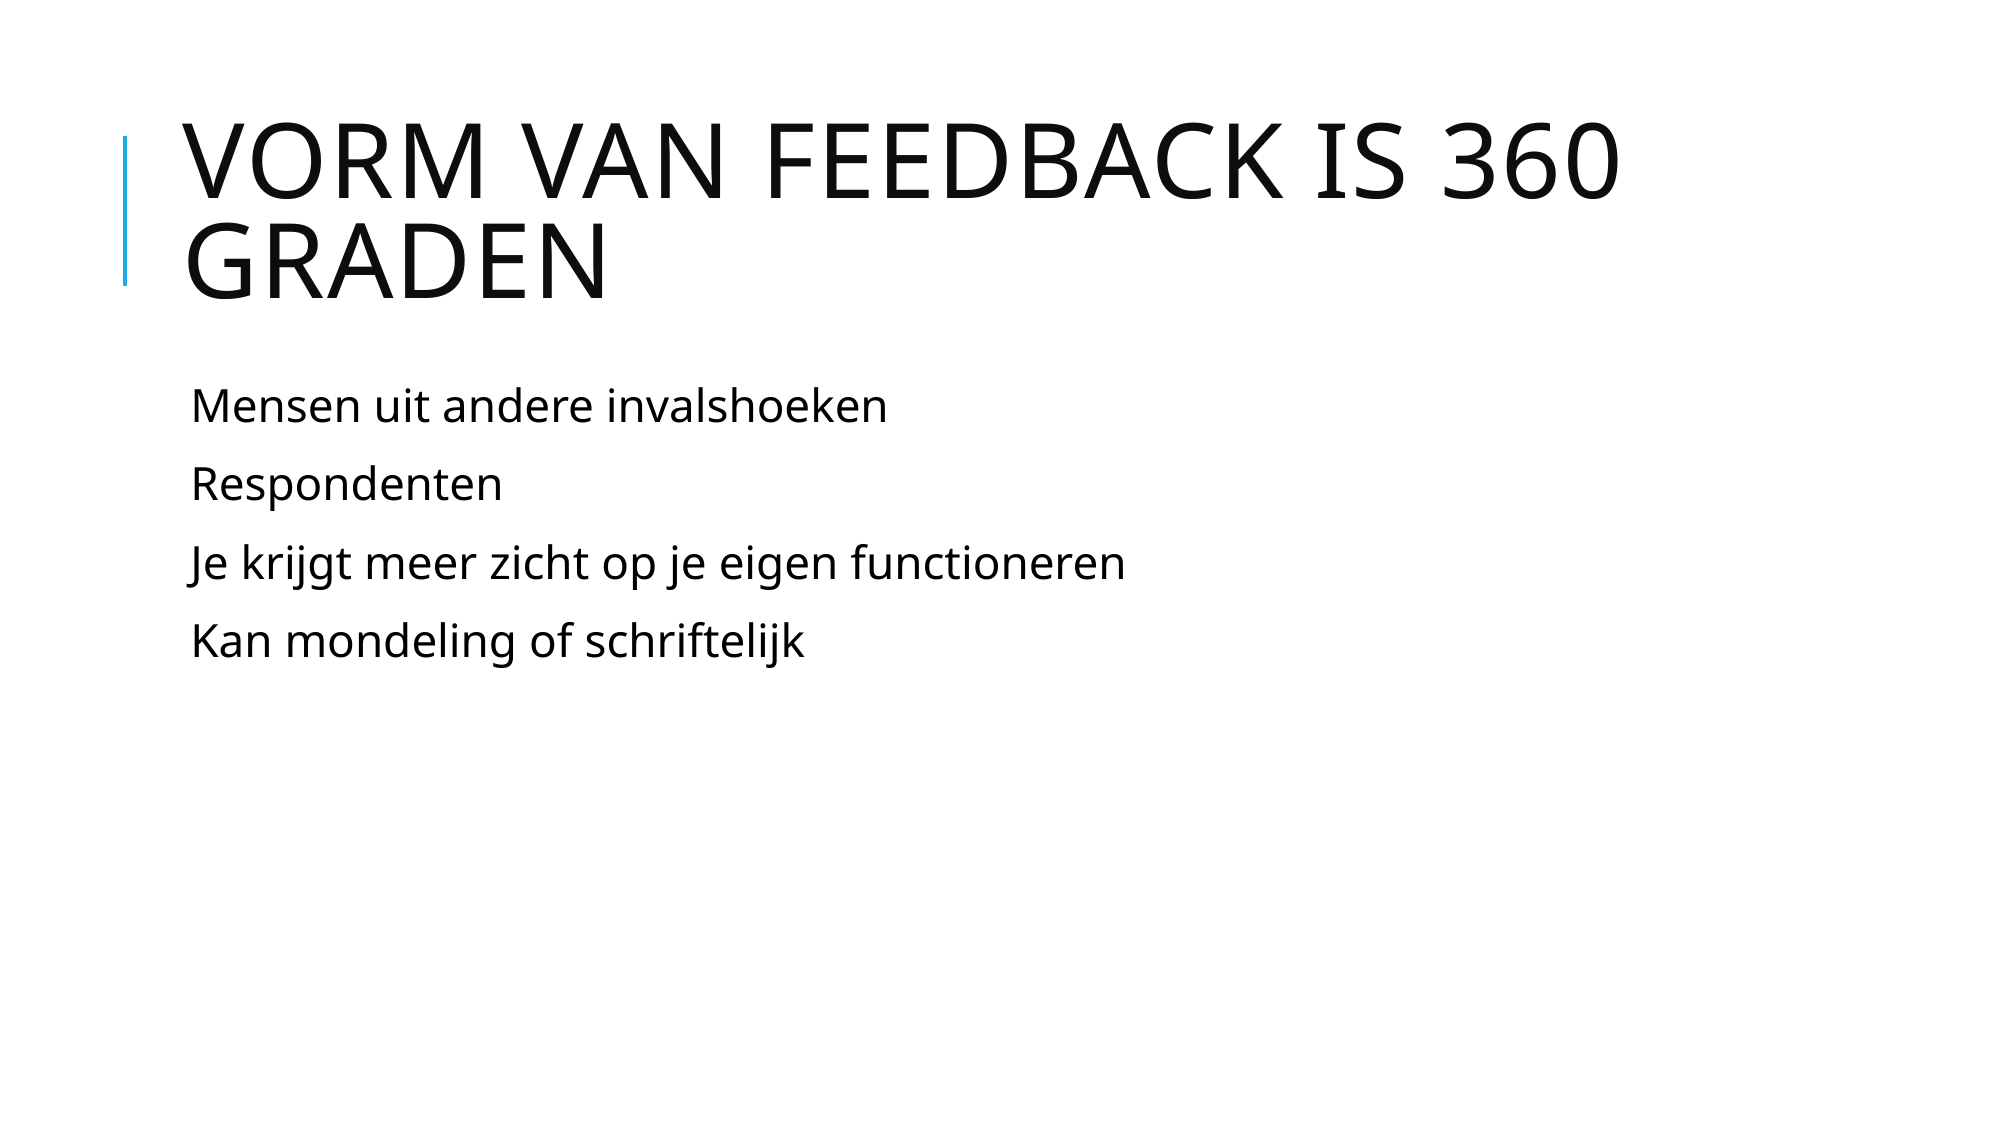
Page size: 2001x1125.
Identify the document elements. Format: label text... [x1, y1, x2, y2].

title Vorm van feedback is 360 graden [168, 96, 1763, 342]
list Mensen uit andere invalshoeken Respondenten Je krijgt meer zicht op je eigen functioneren Kan mondeling of schriftelijk [168, 375, 1763, 1035]
